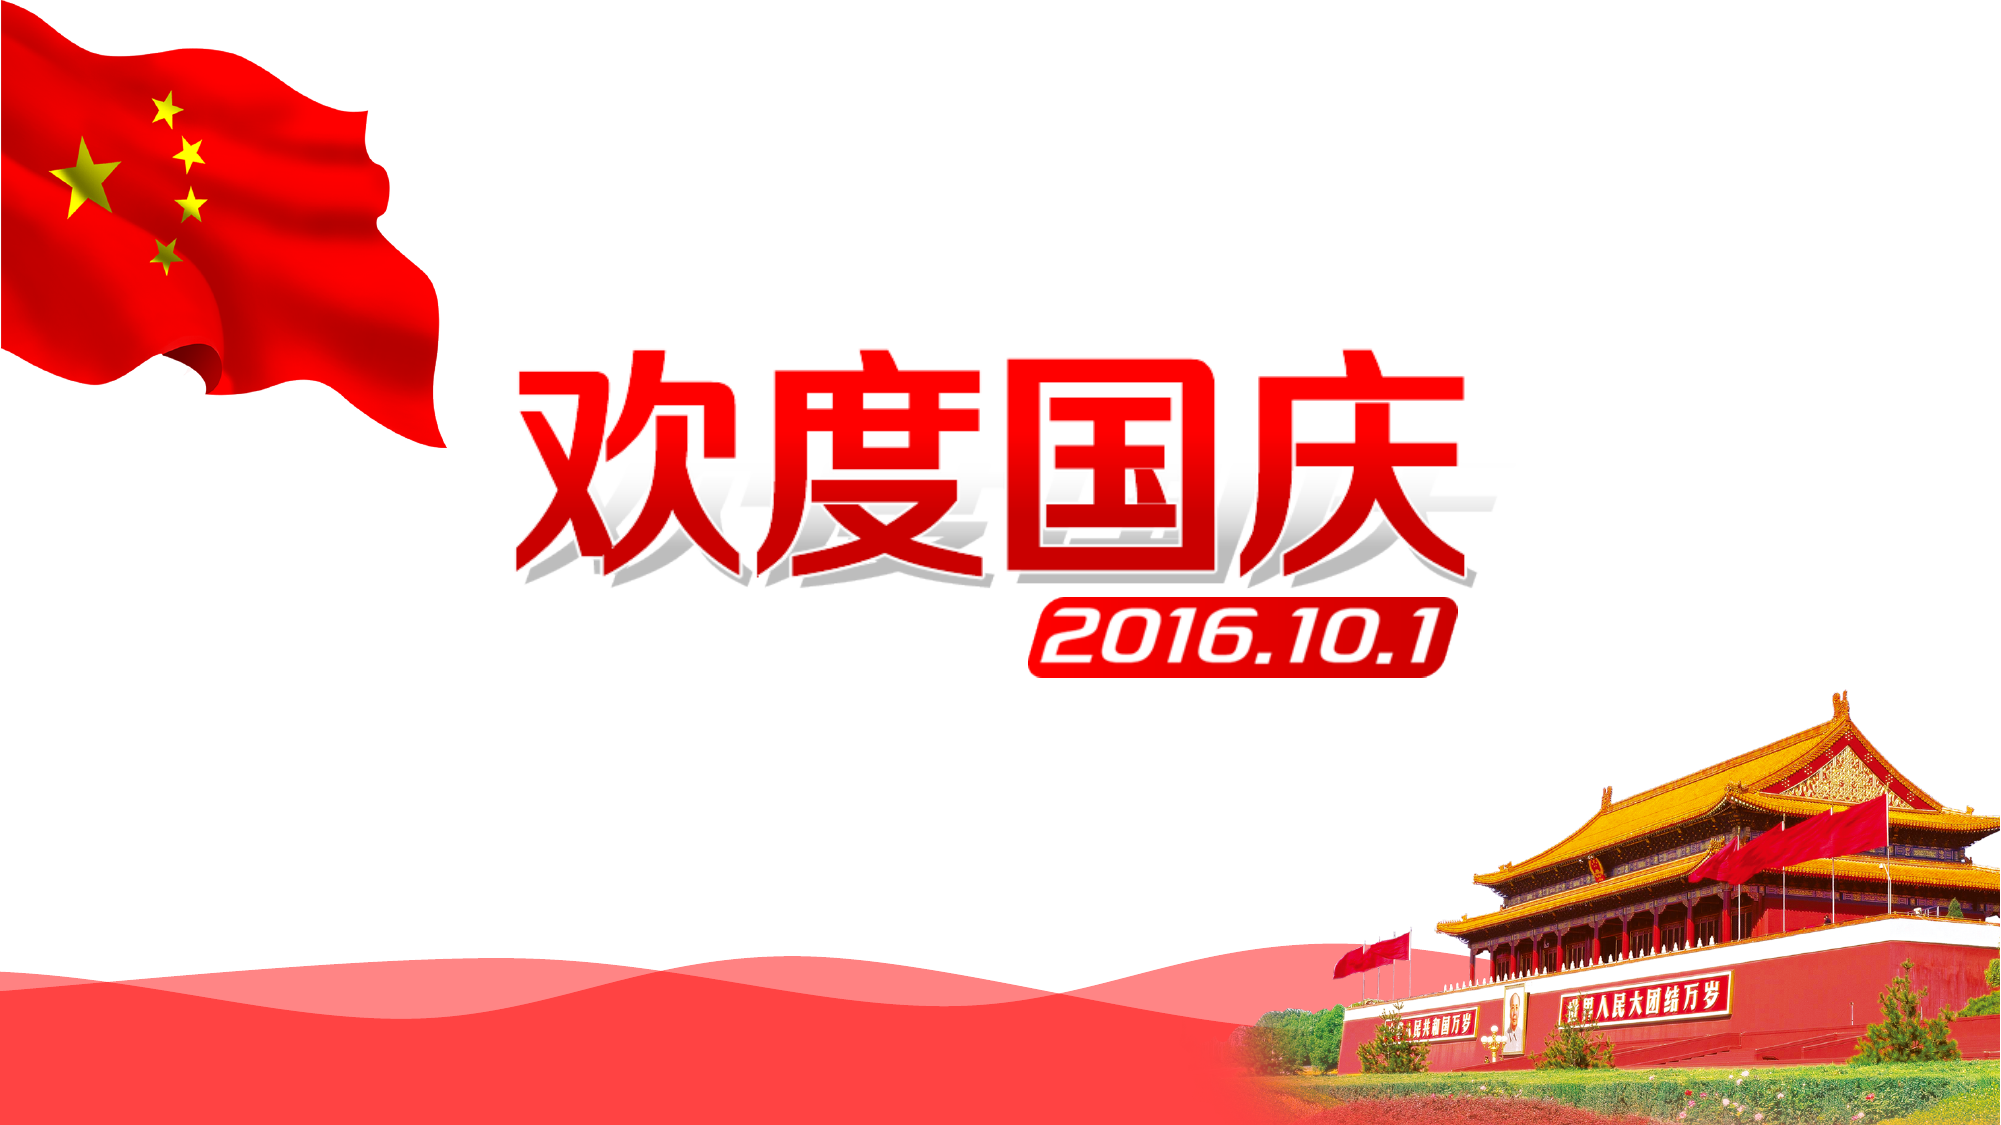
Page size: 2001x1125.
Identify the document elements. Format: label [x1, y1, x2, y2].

picture [0, 0, 447, 448]
picture [511, 346, 1516, 590]
text_box [108, 957, 660, 1017]
picture [1028, 597, 1458, 678]
text_box [0, 955, 1174, 1125]
text_box [1061, 964, 1174, 1013]
picture [1174, 689, 2000, 1125]
